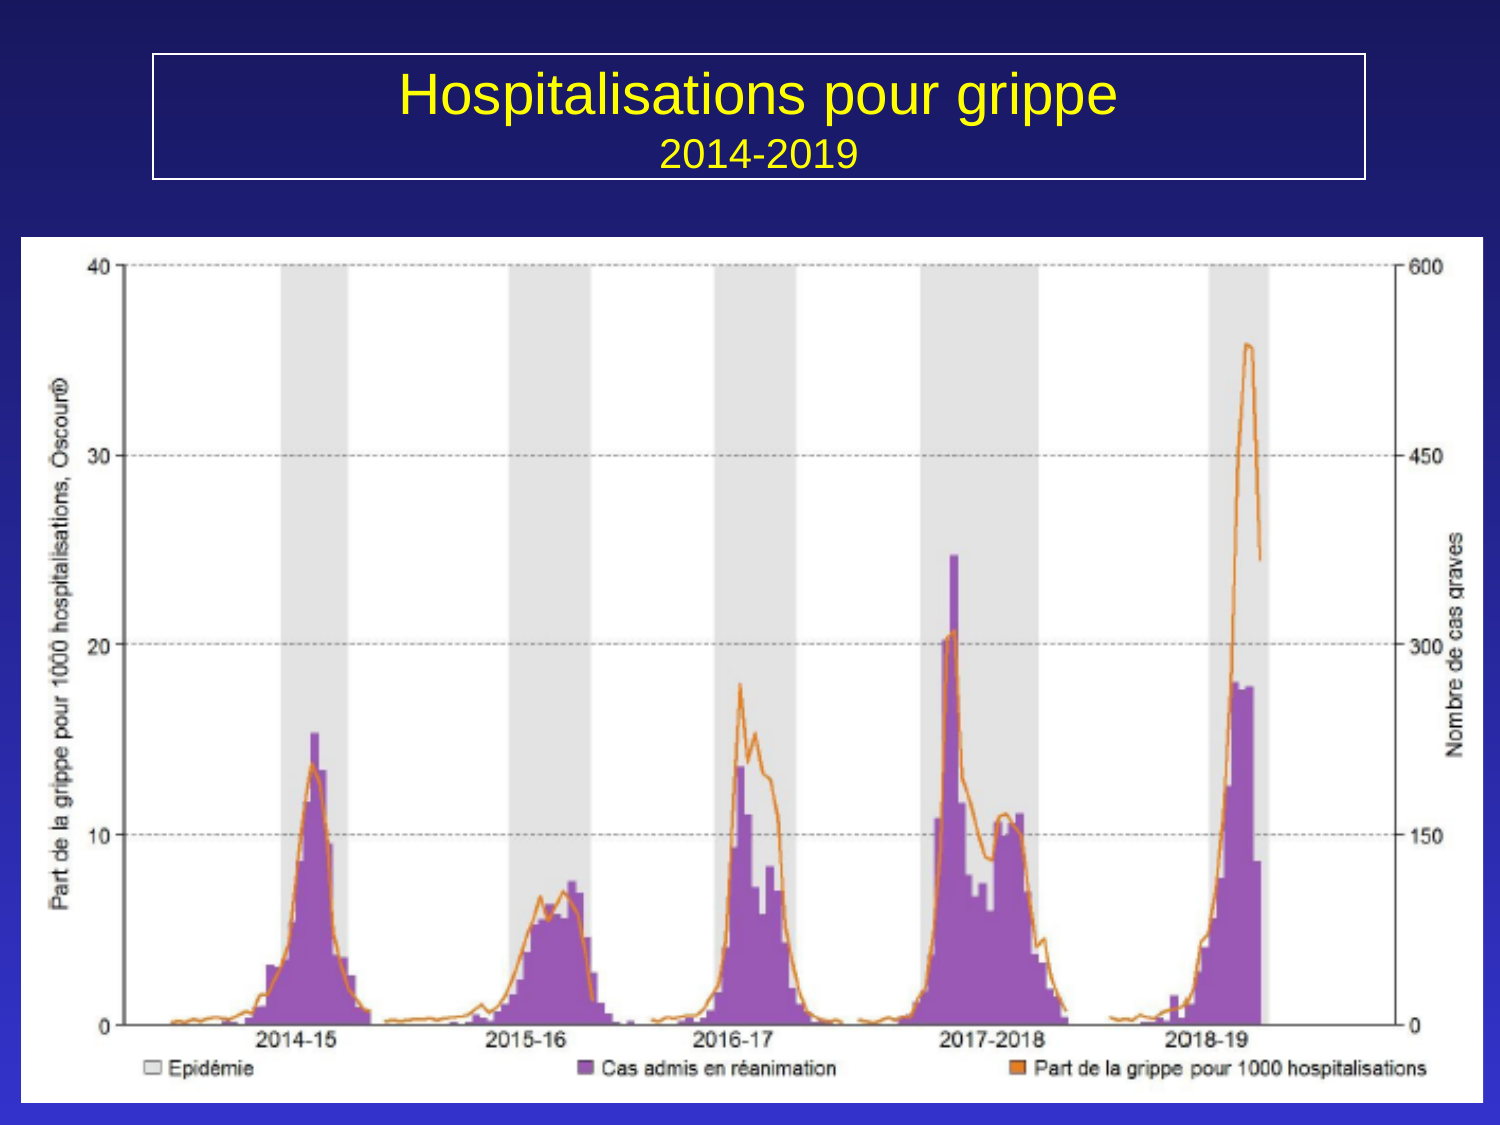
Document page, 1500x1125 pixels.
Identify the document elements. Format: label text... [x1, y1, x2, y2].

picture [20, 237, 1484, 1103]
title Hospitalisations pour grippe 2014-2019 [152, 53, 1366, 180]
